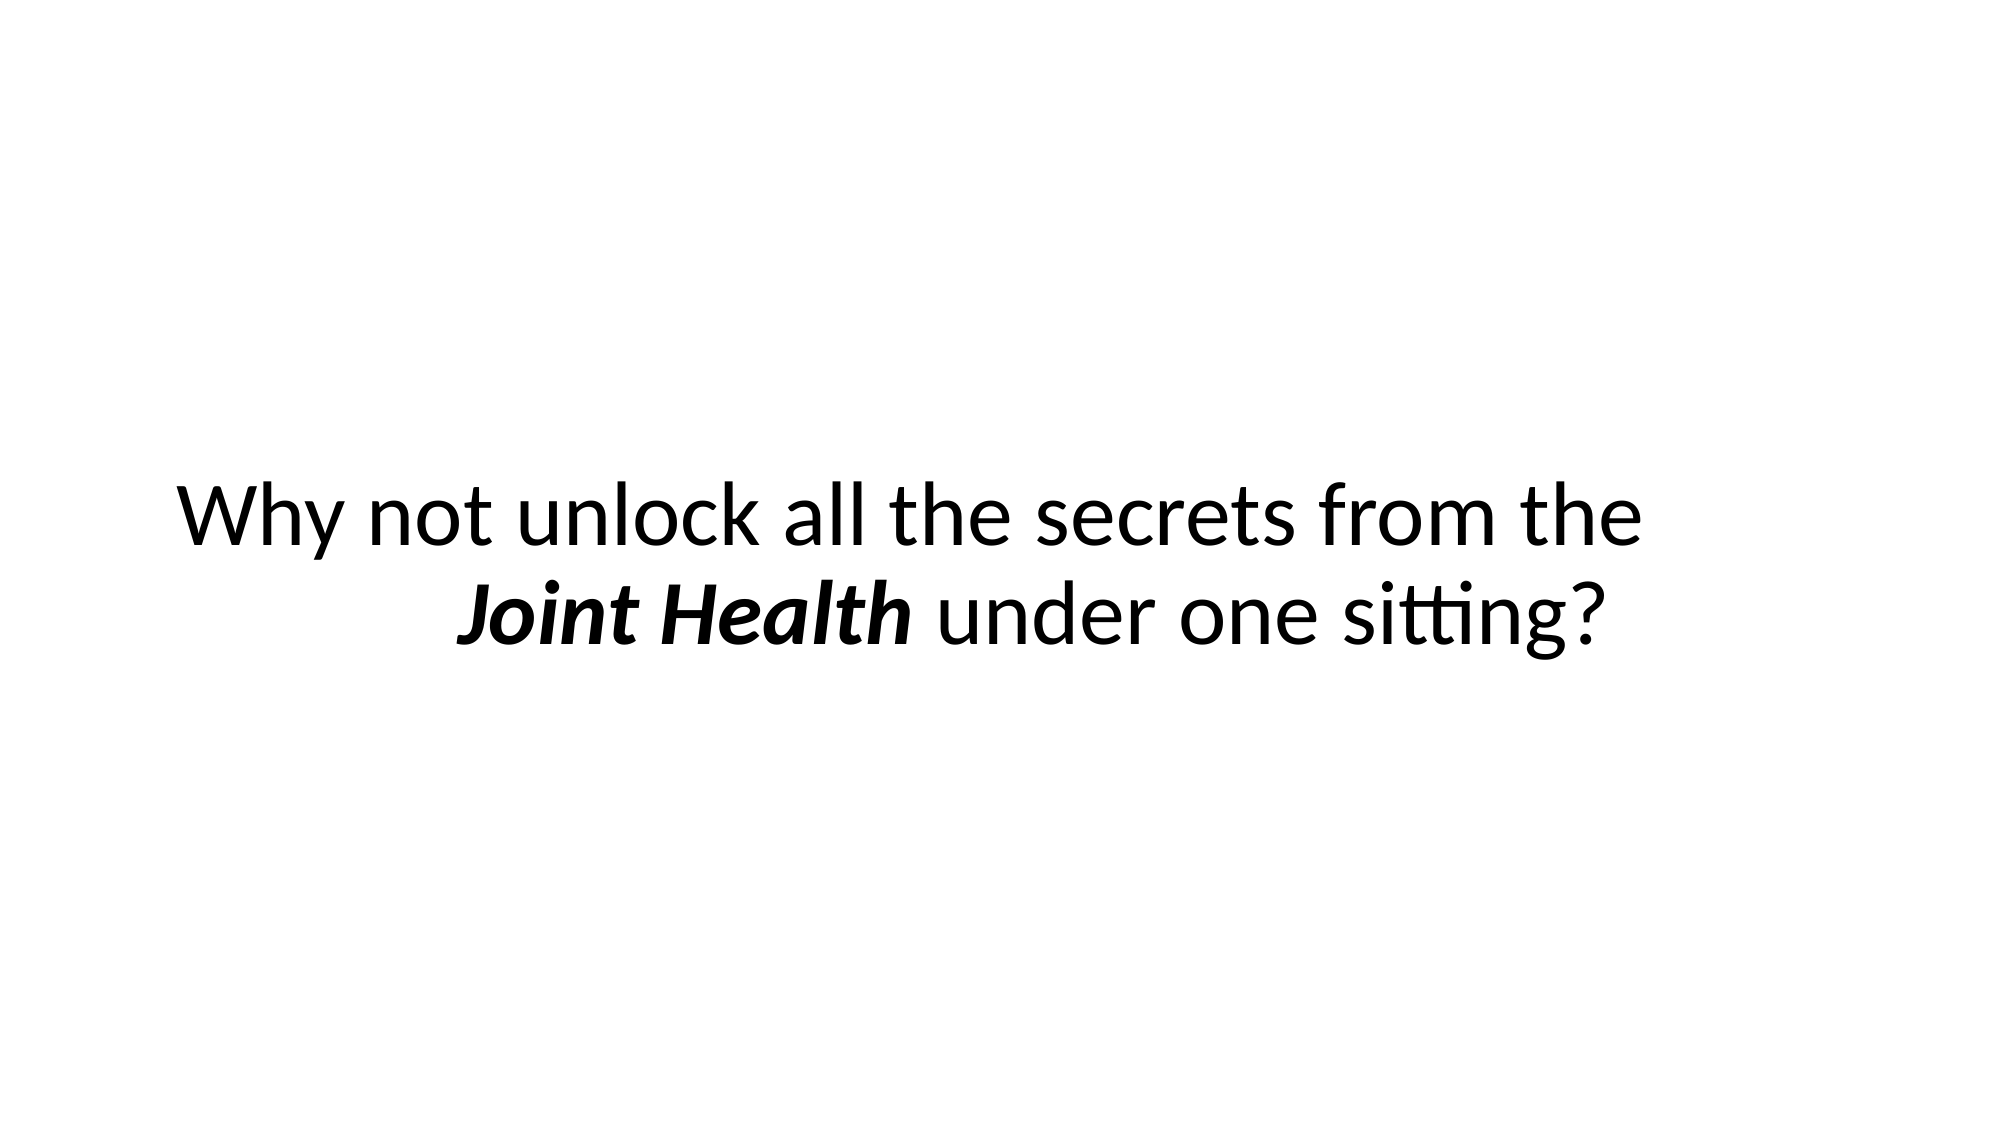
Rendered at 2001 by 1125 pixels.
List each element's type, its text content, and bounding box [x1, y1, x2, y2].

list Why not unlock all the secrets from the Joint Health under one sitting? [151, 338, 1877, 869]
